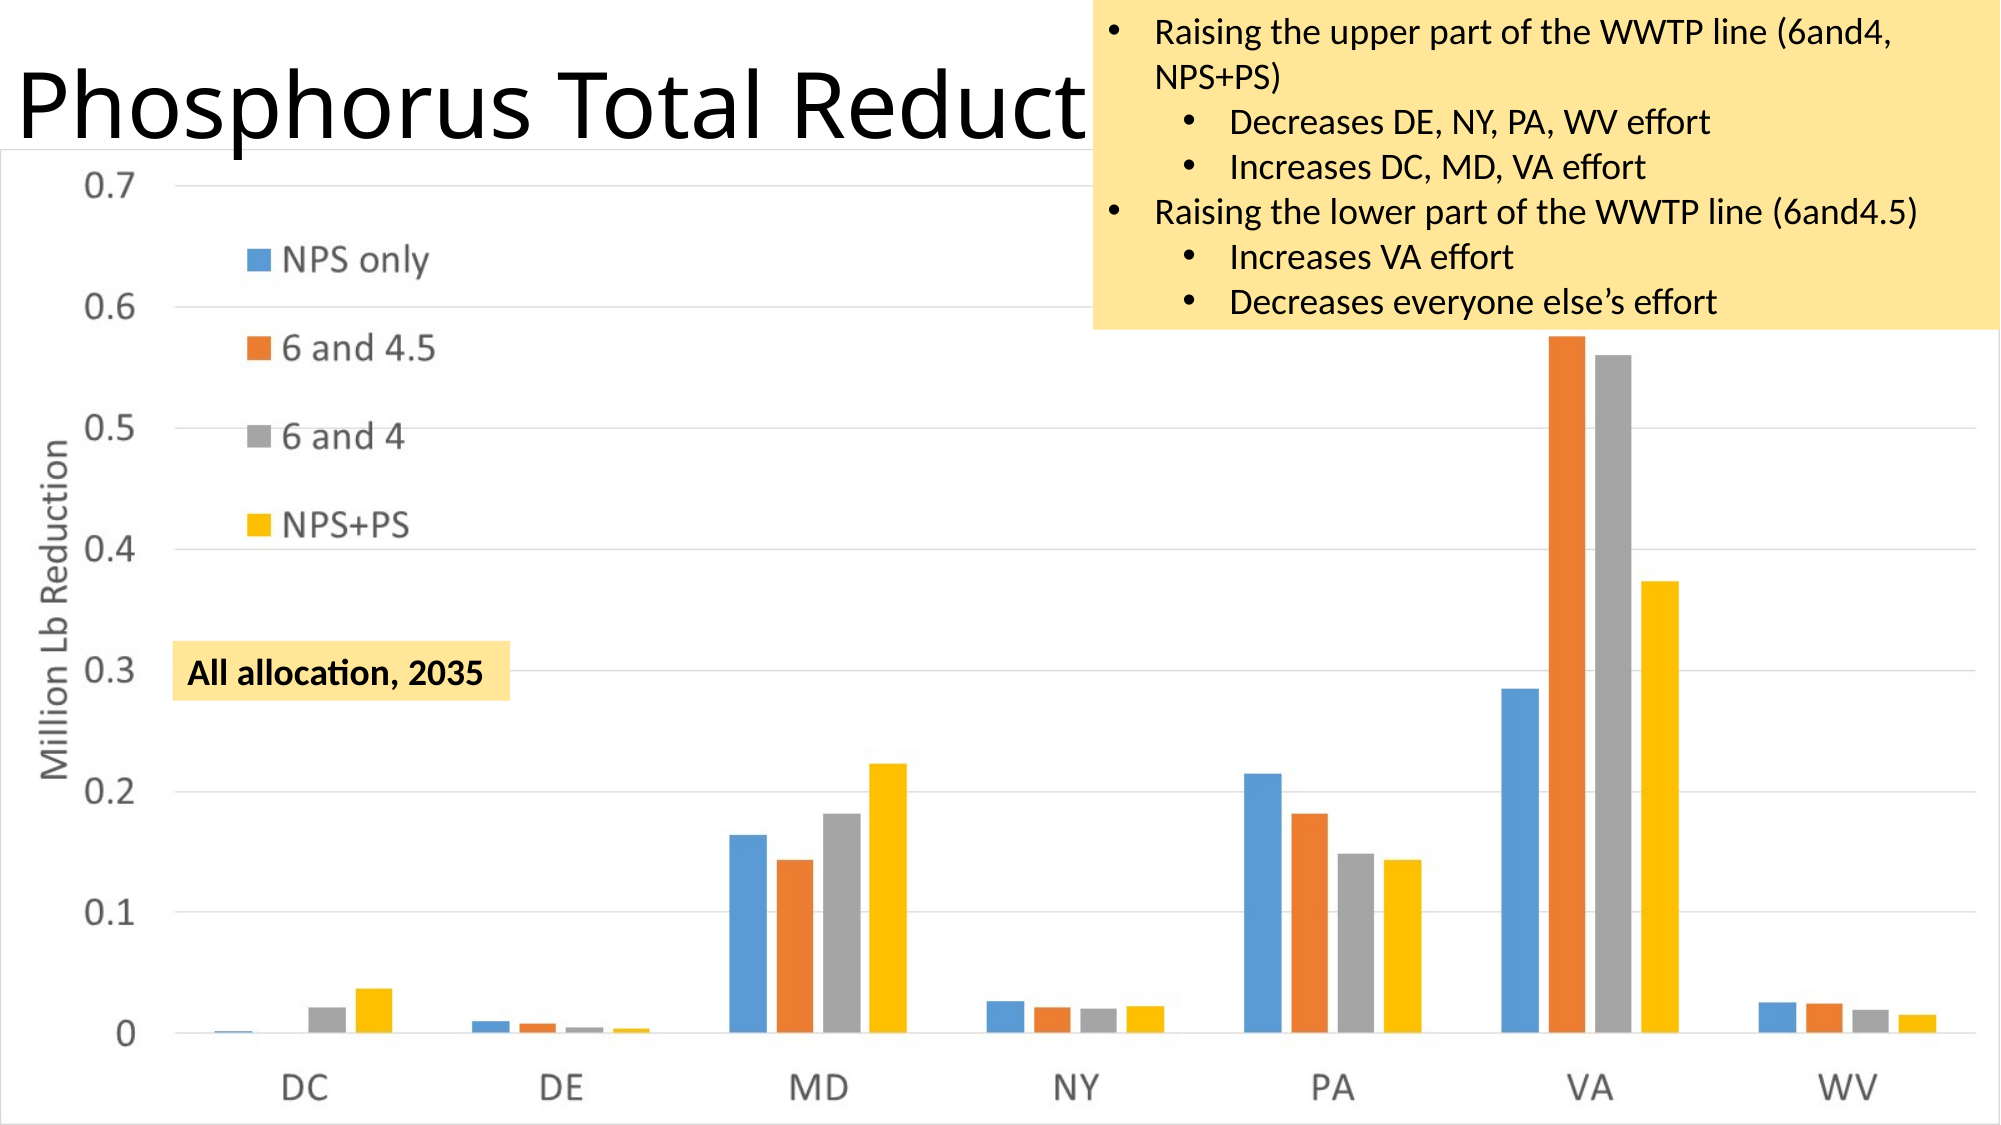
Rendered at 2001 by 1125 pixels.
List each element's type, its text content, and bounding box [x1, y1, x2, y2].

picture [0, 149, 2000, 1125]
title Phosphorus Total Reductions [0, 0, 1092, 149]
text_box Raising the upper part of the WWTP line (6and4, NPS+PS) Decreases DE, NY, PA, WV effort Increases DC, MD, VA effort Raising the lower part of the WWTP line (6and4.5) Increases VA effort Decreases everyone else’s effort [1092, 0, 2000, 149]
